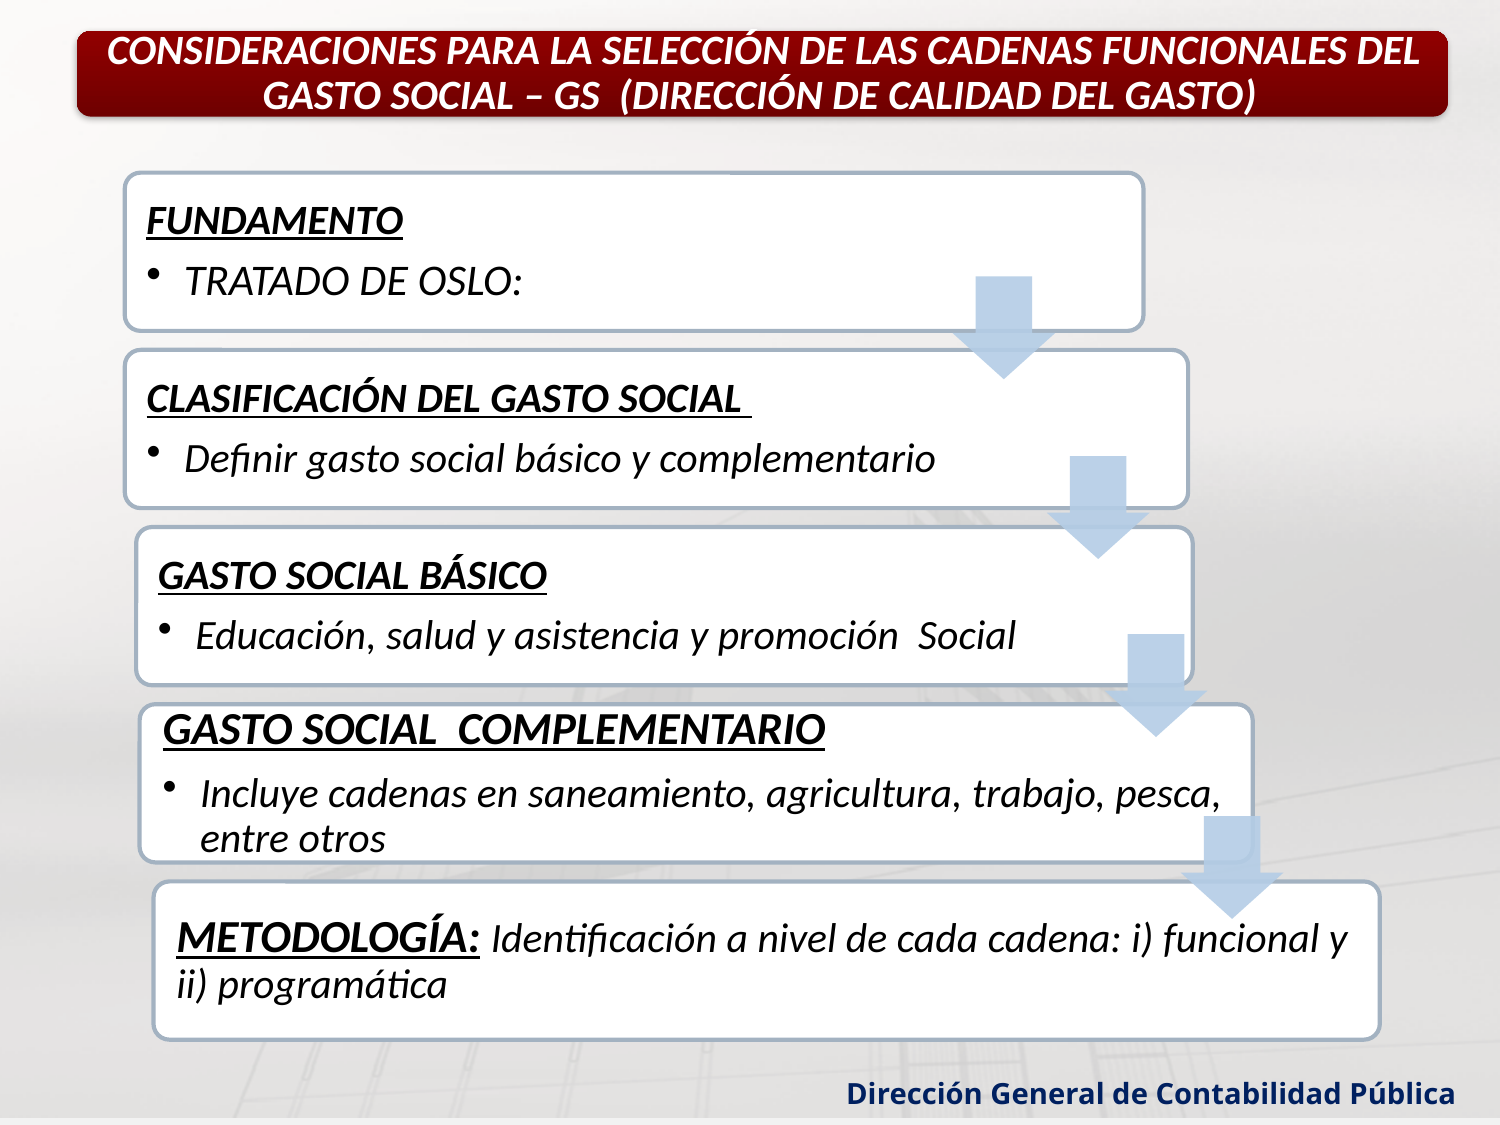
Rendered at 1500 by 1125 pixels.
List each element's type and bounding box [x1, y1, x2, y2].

text_box [52, 42, 1425, 129]
picture [0, 0, 1500, 1118]
text_box [88, 160, 1412, 1040]
text_box [76, 30, 1449, 117]
